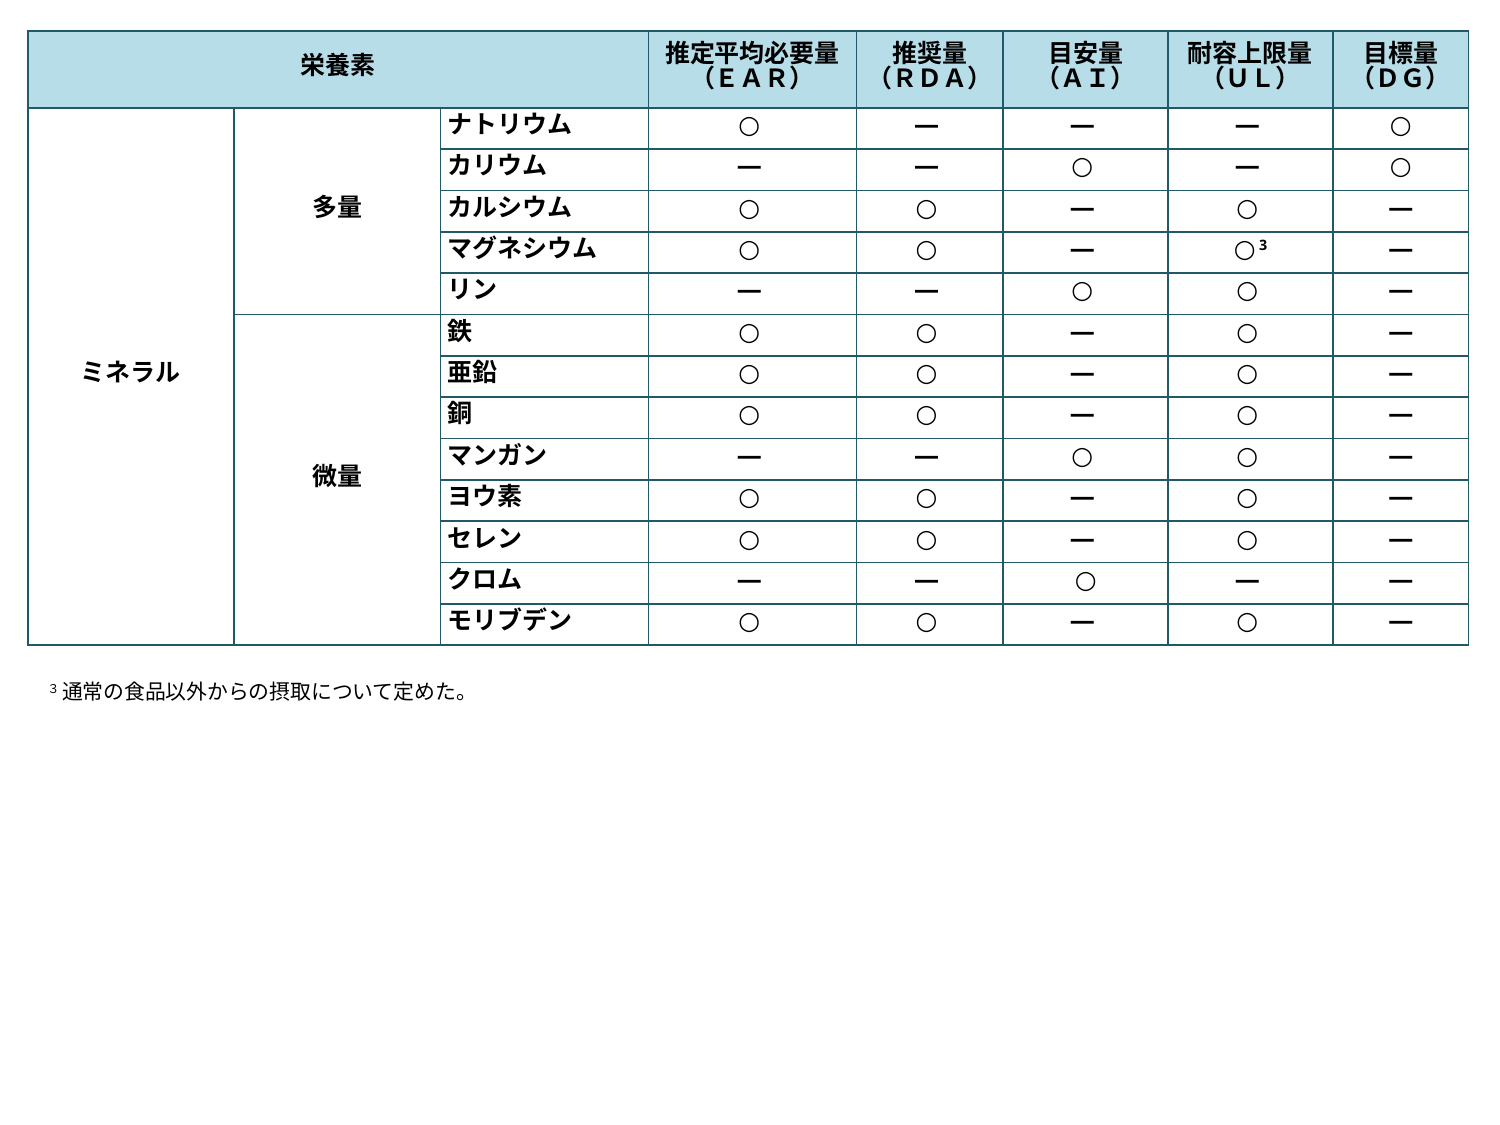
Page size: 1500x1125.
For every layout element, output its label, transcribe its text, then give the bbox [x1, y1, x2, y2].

text_box ３ 通常の食品以外からの摂取について定めた。 [32, 671, 1140, 737]
table_cell ○ [1169, 522, 1332, 562]
table_cell クロム [441, 563, 648, 603]
table_cell カルシウム [441, 191, 648, 231]
table_cell — [1334, 563, 1468, 603]
table_cell ○ [857, 233, 1002, 272]
table_cell ○ [1169, 605, 1332, 644]
table_cell ○ [649, 481, 856, 520]
table_header 栄養素 [29, 32, 648, 107]
table_cell セレン [441, 522, 648, 562]
table_header 目標量 （ＤＧ） [1334, 32, 1468, 107]
table_cell 鉄 [441, 315, 648, 355]
table_cell — [1334, 605, 1468, 644]
table_cell ○ [1169, 481, 1332, 520]
table_cell ○ [857, 398, 1002, 438]
table_cell ○ [649, 191, 856, 231]
table_cell ○ [857, 191, 1002, 231]
table_cell ミネラル [29, 109, 233, 644]
table_cell ヨウ素 [441, 481, 648, 520]
table_header 目安量 （ＡＩ） [1004, 32, 1167, 107]
table_cell — [1004, 109, 1167, 148]
table_cell — [1169, 150, 1332, 190]
table_cell ○ [649, 522, 856, 562]
table_cell — [649, 439, 856, 479]
table_cell ○ [649, 357, 856, 396]
table_cell モリブデン [441, 605, 648, 644]
table_header 耐容上限量（ＵＬ） [1169, 32, 1332, 107]
table_cell — [1004, 398, 1167, 438]
table_cell — [1334, 191, 1468, 231]
table_cell ○ [1004, 150, 1167, 190]
table_cell — [1334, 357, 1468, 396]
table_cell ○ [1169, 274, 1332, 314]
table_cell マグネシウム [441, 233, 648, 272]
table_cell — [857, 563, 1002, 603]
table_header 推定平均必要量（ＥＡＲ） [649, 32, 856, 107]
table_cell ○ [1334, 109, 1468, 148]
table_cell — [857, 274, 1002, 314]
table_cell 微量 [235, 315, 440, 644]
table_cell — [1004, 315, 1167, 355]
table_cell ○ [649, 109, 856, 148]
table_cell — [857, 150, 1002, 190]
table_cell — [1004, 522, 1167, 562]
table_cell ○ [1169, 398, 1332, 438]
table_cell ○ [649, 233, 856, 272]
table_cell ○ [1004, 439, 1167, 479]
table_cell ○ [857, 315, 1002, 355]
table_cell — [649, 563, 856, 603]
table_cell — [1004, 481, 1167, 520]
table_cell — [649, 150, 856, 190]
table_cell — [1004, 233, 1167, 272]
table_cell — [1334, 481, 1468, 520]
table_cell 多量 [235, 109, 440, 314]
table_cell — [1004, 357, 1167, 396]
table_cell — [1169, 109, 1332, 148]
table_cell ○ [1004, 274, 1167, 314]
table_cell — [1004, 605, 1167, 644]
table_cell ○ [857, 522, 1002, 562]
table_cell — [1334, 233, 1468, 272]
table_cell ○ [1004, 563, 1167, 603]
table_cell ○ [649, 398, 856, 438]
table_cell — [857, 109, 1002, 148]
table_cell — [649, 274, 856, 314]
table_cell リン [441, 274, 648, 314]
table_header 推奨量 （ＲＤＡ） [857, 32, 1002, 107]
table_cell — [1334, 439, 1468, 479]
table_cell 銅 [441, 398, 648, 438]
table_cell ○ [1169, 315, 1332, 355]
table_cell — [1334, 315, 1468, 355]
table_cell ○ [1169, 191, 1332, 231]
table_cell マンガン [441, 439, 648, 479]
table_cell ○ 3 [1169, 233, 1332, 272]
table_cell ○ [857, 357, 1002, 396]
table_cell — [1334, 522, 1468, 562]
table_cell — [1004, 191, 1167, 231]
table_cell ○ [1169, 357, 1332, 396]
table_cell ナトリウム [441, 109, 648, 148]
table_cell カリウム [441, 150, 648, 190]
table_cell — [1169, 563, 1332, 603]
table_cell ○ [857, 481, 1002, 520]
table_cell ○ [649, 605, 856, 644]
table_cell ○ [857, 605, 1002, 644]
table_cell 亜鉛 [441, 357, 648, 396]
table_cell — [1334, 398, 1468, 438]
table_cell ○ [1334, 150, 1468, 190]
table_cell ○ [649, 315, 856, 355]
table_cell — [857, 439, 1002, 479]
table_cell ○ [1169, 439, 1332, 479]
table_cell — [1334, 274, 1468, 314]
